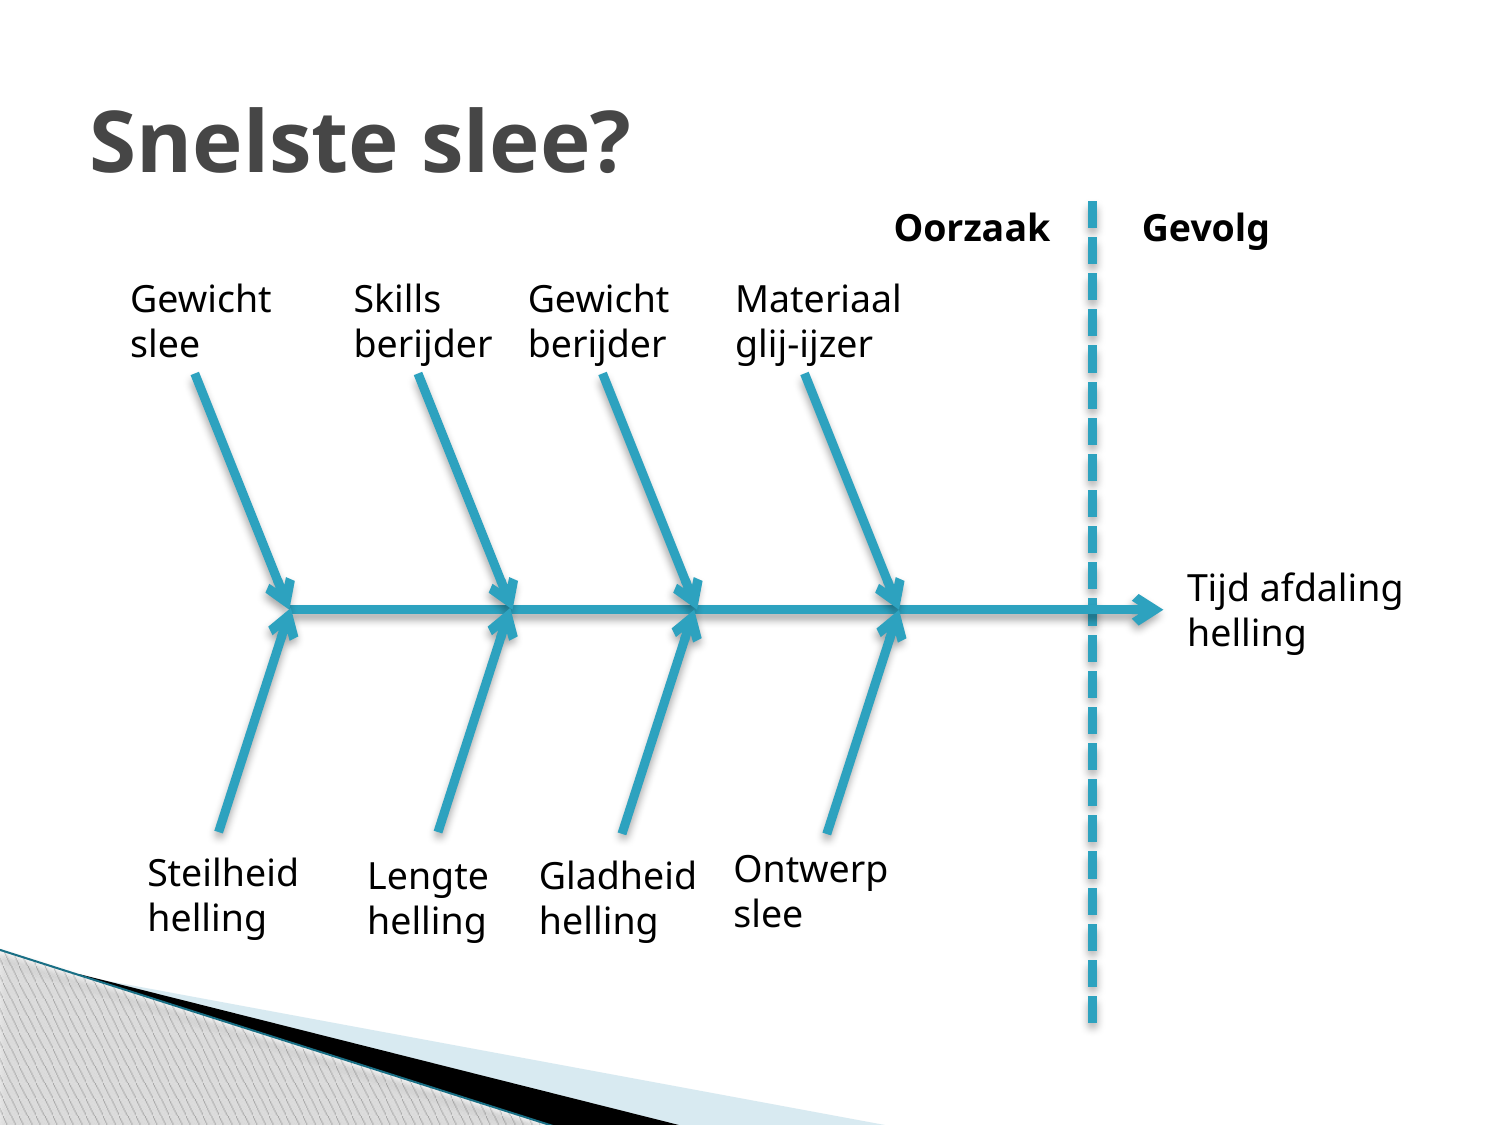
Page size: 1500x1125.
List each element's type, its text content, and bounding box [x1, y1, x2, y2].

text_box Gevolg [1127, 196, 1286, 256]
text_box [218, 607, 292, 833]
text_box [194, 373, 290, 610]
text_box Gewicht berijder [513, 267, 685, 373]
text_box Skills berijder [339, 267, 508, 373]
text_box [621, 609, 695, 835]
title Snelste slee? [75, 45, 1425, 233]
text_box Oorzaak [878, 196, 1066, 256]
text_box Tijd afdaling helling [1172, 556, 1429, 662]
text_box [804, 373, 900, 610]
text_box Gewicht slee [115, 267, 287, 373]
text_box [437, 607, 511, 833]
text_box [826, 609, 900, 835]
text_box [417, 373, 513, 610]
text_box Ontwerp slee [718, 837, 904, 943]
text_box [602, 373, 698, 610]
text_box Steilheid helling [132, 841, 315, 946]
text_box Gladheid helling [524, 844, 713, 950]
text_box Materiaal glij-ijzer [720, 267, 918, 373]
text_box Lengte helling [352, 844, 504, 950]
